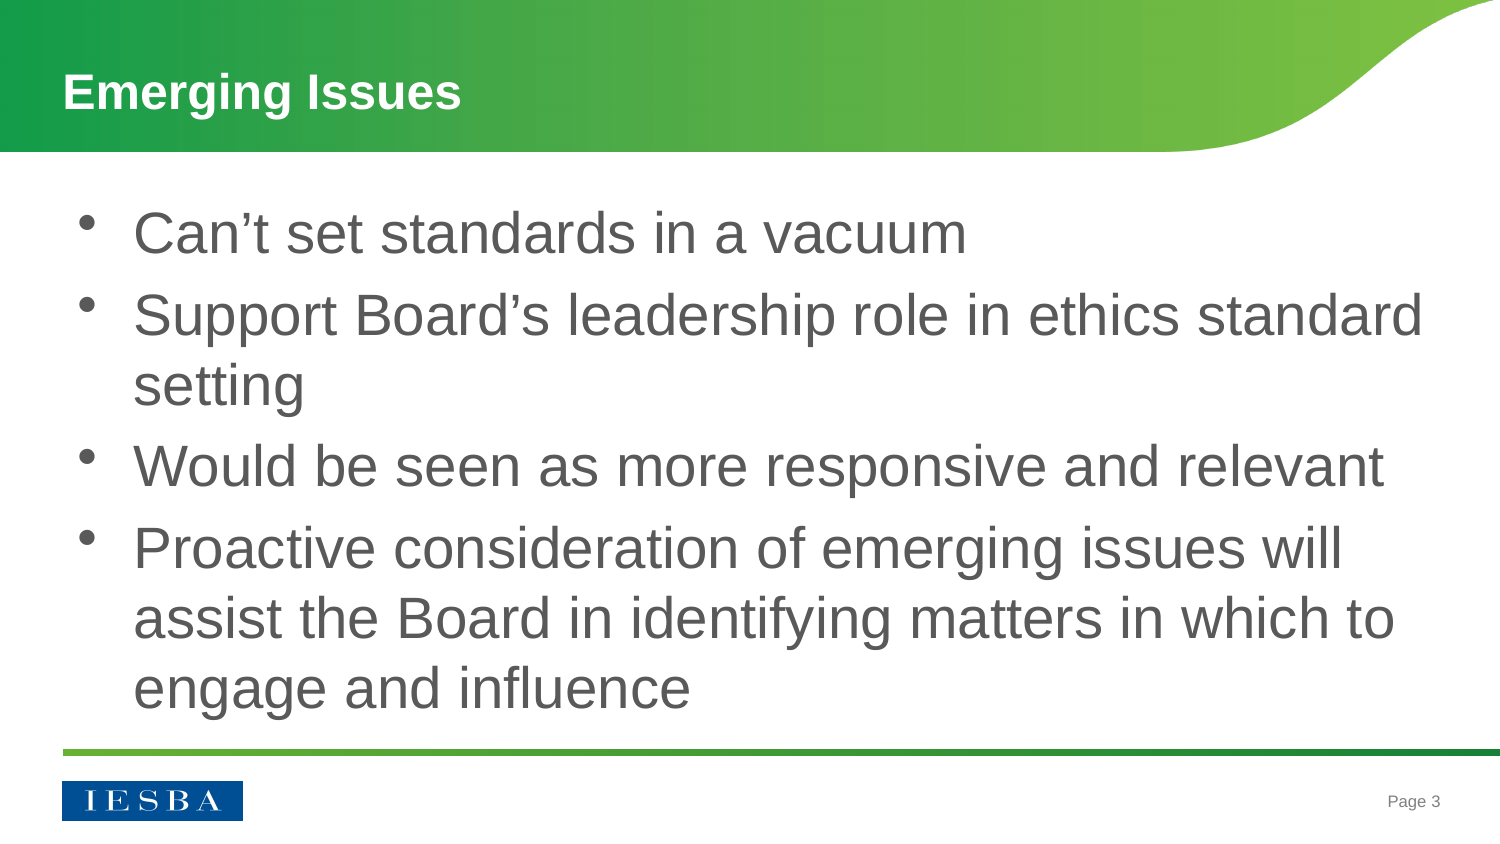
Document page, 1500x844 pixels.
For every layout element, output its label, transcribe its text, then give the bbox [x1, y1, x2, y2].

title Emerging Issues [62, 56, 1300, 122]
list Can’t set standards in a vacuum Support Board’s leadership role in ethics standard setting Would be seen as more responsive and relevant Proactive consideration of emerging issues will assist the Board in identifying matters in which to engage and influence [62, 187, 1450, 747]
picture [0, 0, 1497, 152]
picture [62, 781, 243, 821]
